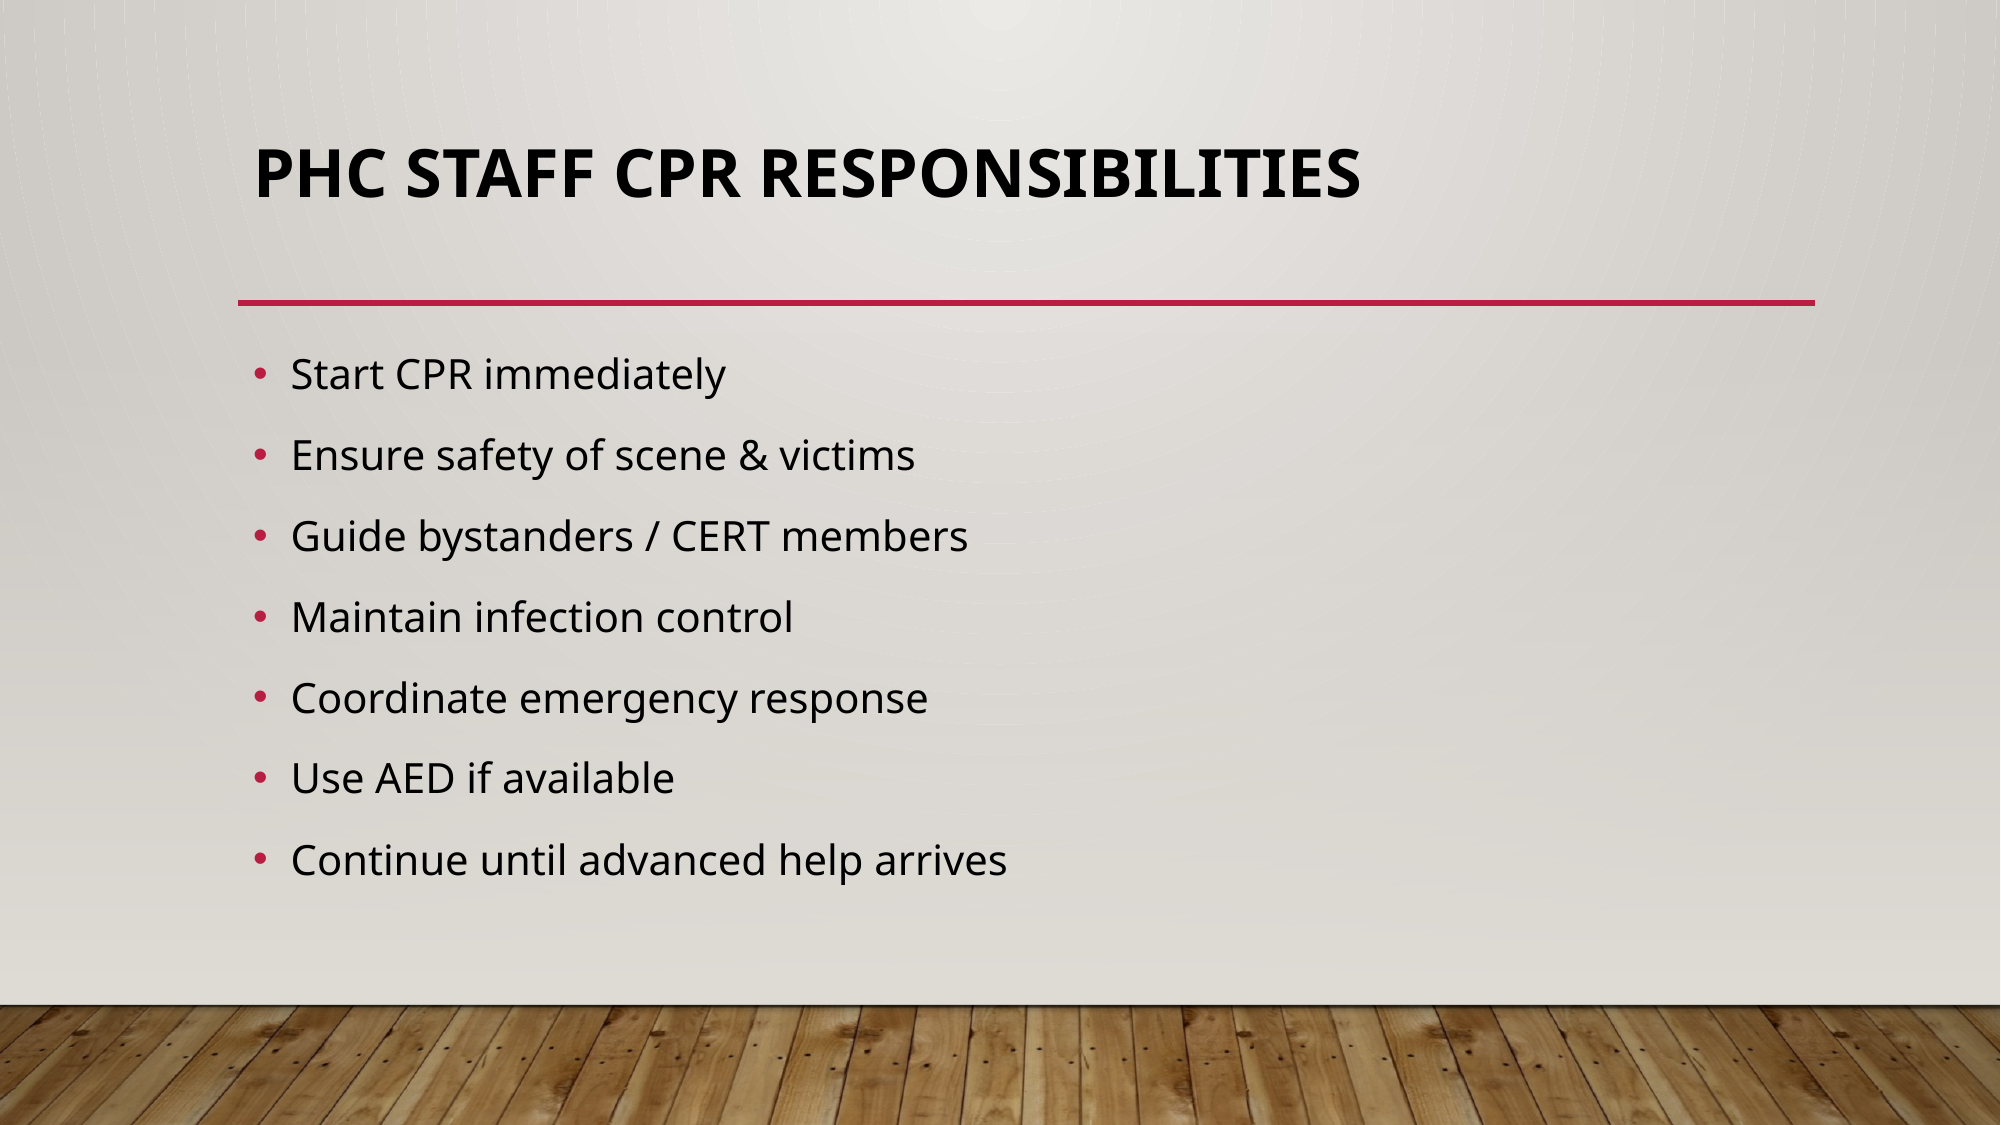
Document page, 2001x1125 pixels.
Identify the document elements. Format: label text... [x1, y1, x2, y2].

picture [0, 1005, 2000, 1125]
list Start CPR immediately Ensure safety of scene & victims Guide bystanders / CERT members Maintain infection control Coordinate emergency response Use AED if available Continue until advanced help arrives [238, 330, 1814, 897]
title PHC Staff CPR Responsibilities [238, 131, 1814, 305]
